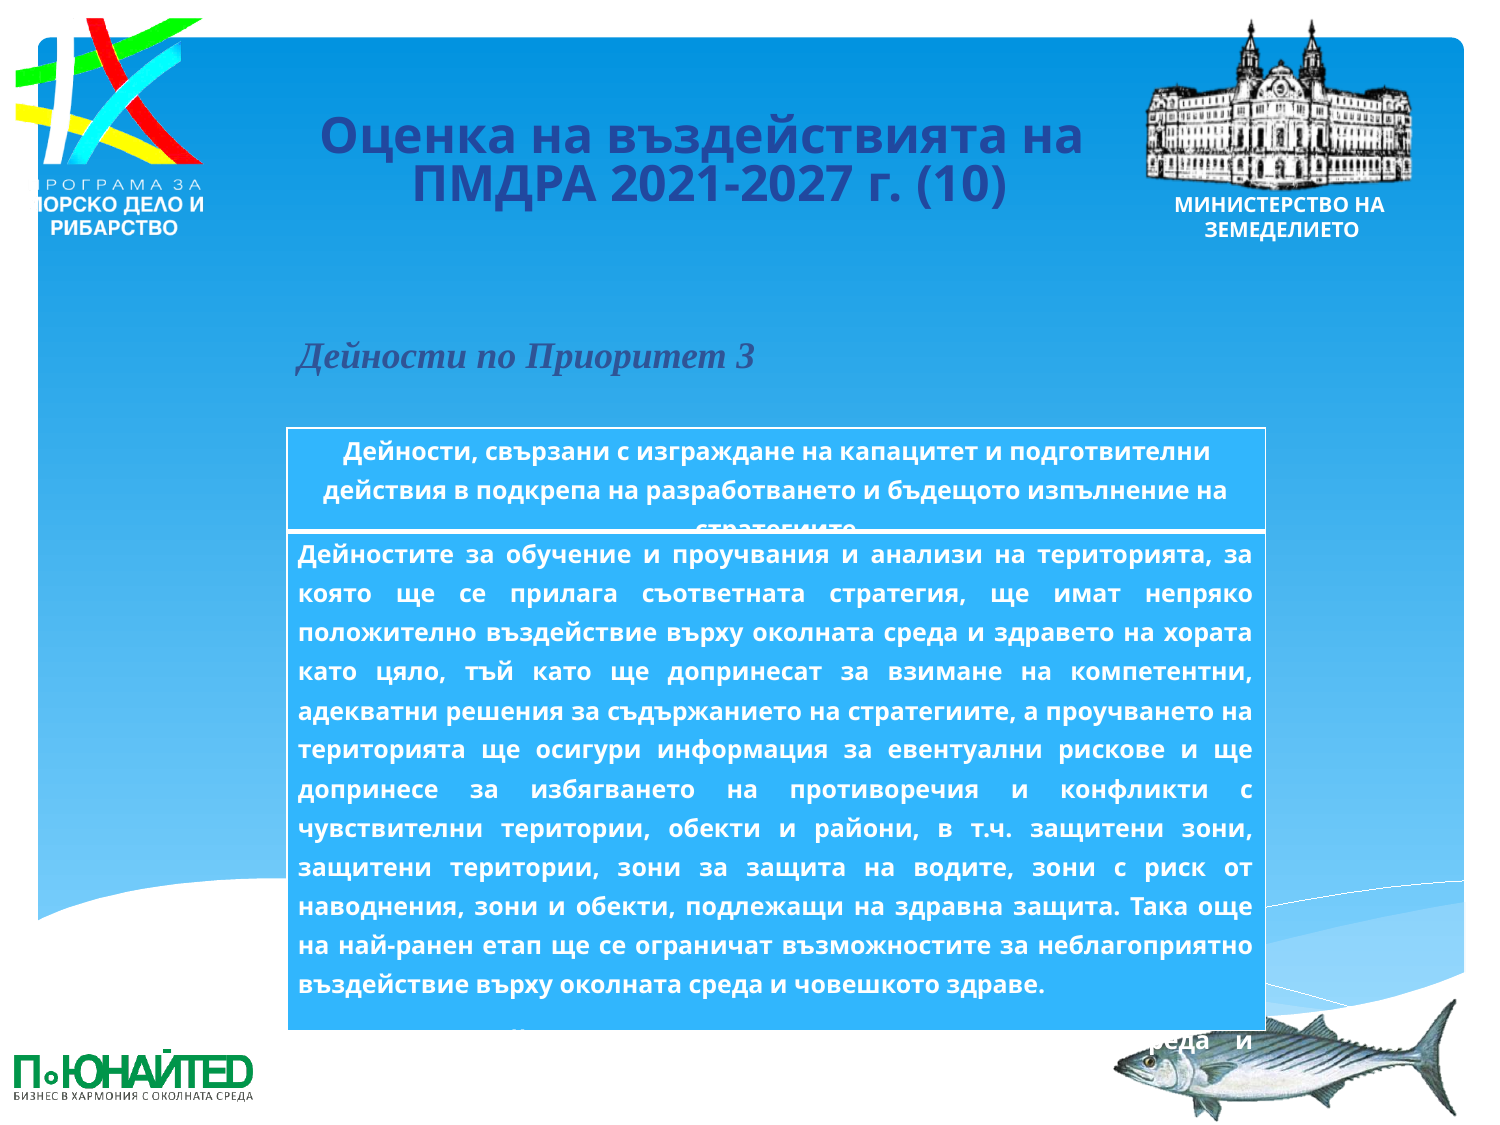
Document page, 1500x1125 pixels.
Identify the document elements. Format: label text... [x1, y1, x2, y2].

picture [13, 1049, 253, 1102]
subtitle [0, 0, 1270, 108]
text_box Оценка на въздействията на ПМДРА 2021-2027 г. (10) [220, 108, 1082, 219]
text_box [1088, 13, 1476, 250]
text_box Дейности по Приоритет 3 [133, 267, 1327, 831]
table_header Дейности, свързани с изграждане на капацитет и подготвителни действия в подкрепа на разработването и бъдещото изпълнение на стратегиите [288, 429, 1265, 529]
picture [0, 8, 215, 241]
table_cell Дейностите за обучение и проучвания и анализи на територията, за която ще се прилага съответната стратегия, ще имат непряко положително въздействие върху околната среда и здравето на хората като цяло, тъй като ще допринесат за взимане на компетентни, адекватни решения за съдържанието на стратегиите, а проучването на територията ще осигури информация за евентуални рискове и ще допринесе за избягването на противоречия и конфликти с чувствителни територии, обекти и райони, в т.ч. защитени зони, защитени територии, зони за защита на водите, зони с риск от наводнения, зони и обекти, подлежащи на здравна защита. Така още на най-ранен етап ще се ограничат възможностите за неблагоприятно въздействие върху околната среда и човешкото здраве. Останалите дейности нямат отношение към околната среда и човешкото здраве. [288, 534, 1265, 1030]
subtitle [0, 219, 1270, 703]
picture [1110, 994, 1462, 1125]
